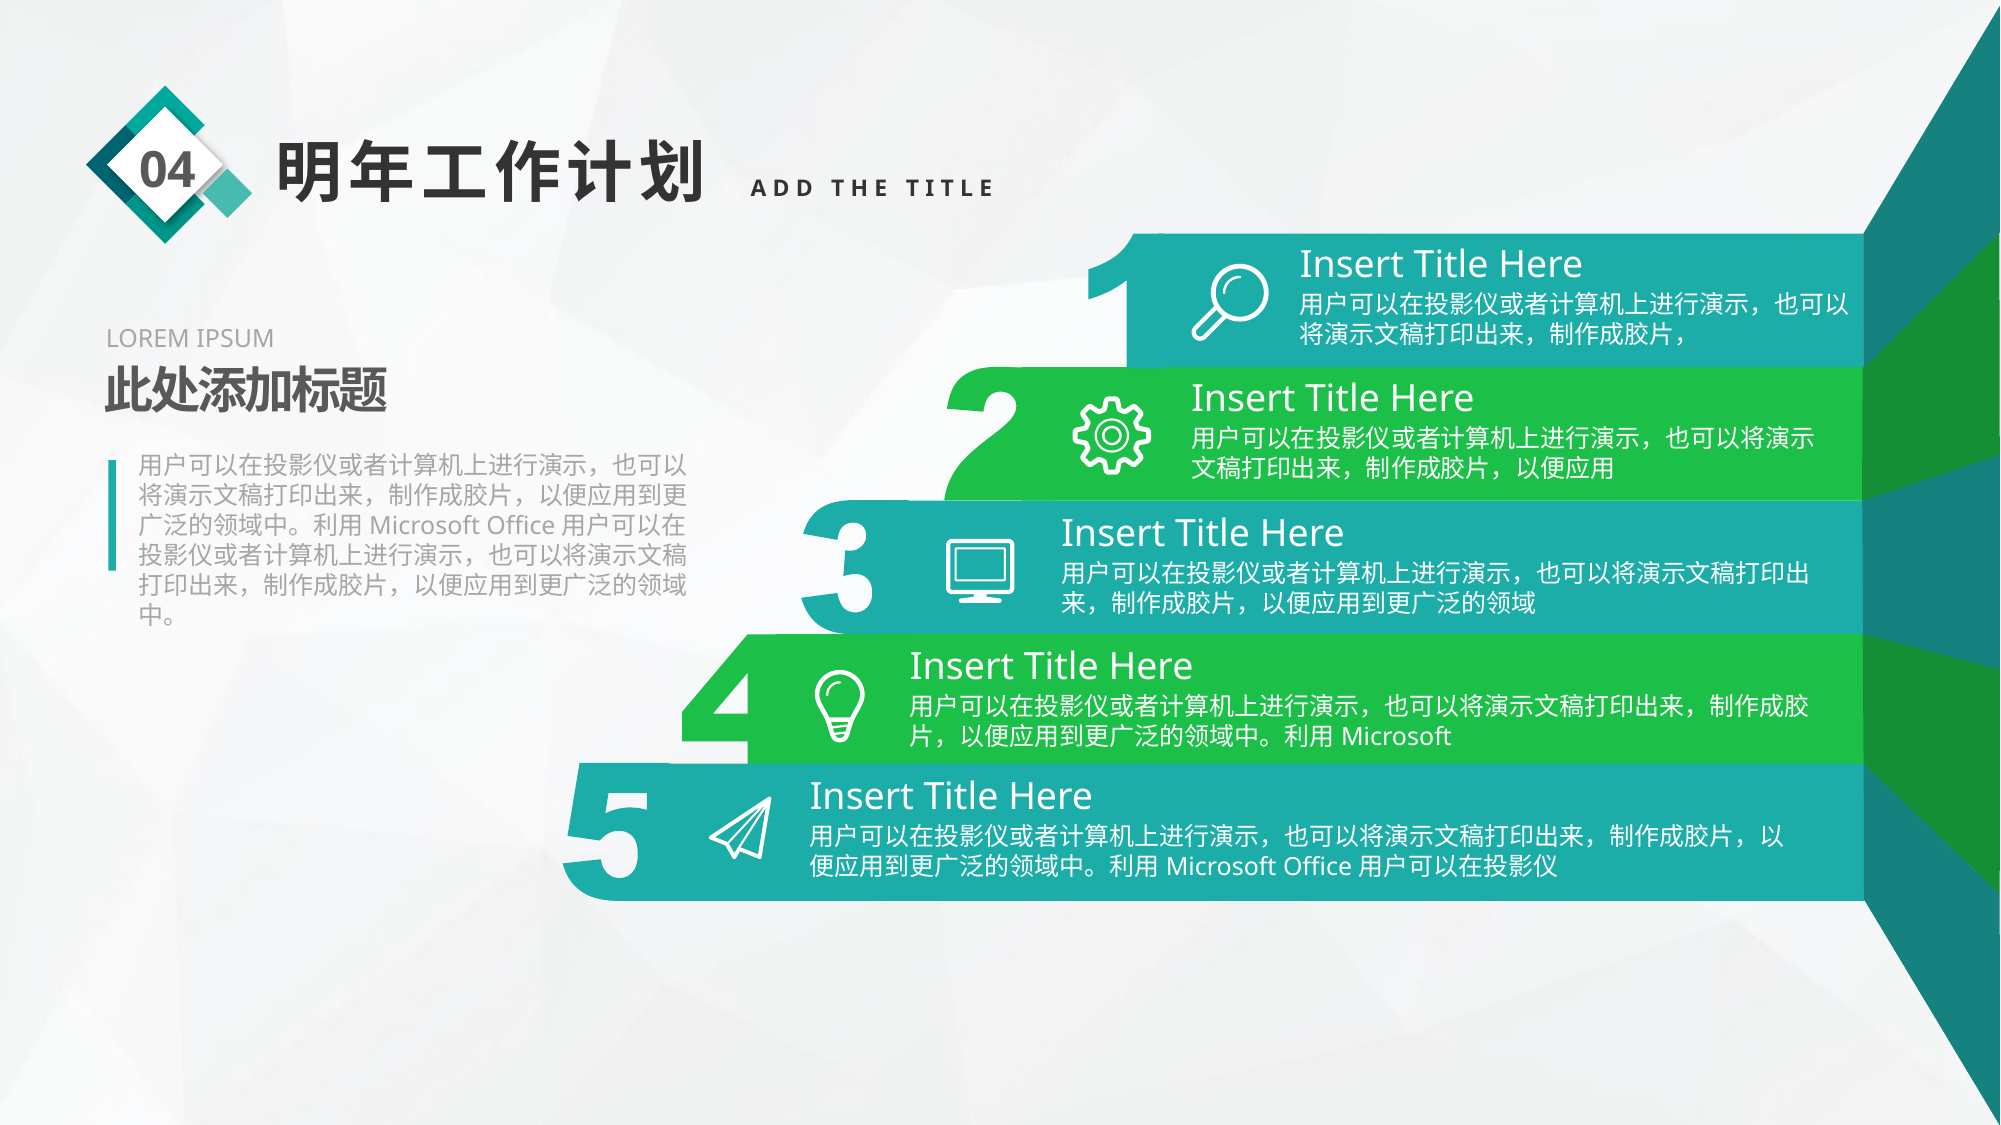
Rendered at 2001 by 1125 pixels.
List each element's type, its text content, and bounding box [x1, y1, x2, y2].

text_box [1072, 396, 1152, 475]
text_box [562, 4, 2000, 1125]
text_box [1176, 366, 1850, 491]
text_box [1191, 263, 1269, 341]
text_box 此处添加标题 [89, 342, 562, 443]
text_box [946, 538, 1015, 603]
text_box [1046, 501, 1850, 626]
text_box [795, 764, 1811, 889]
text_box LOREM IPSUM [91, 306, 562, 342]
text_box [1285, 232, 1868, 358]
text_box 用户可以在投影仪或者计算机上进行演示，也可以将演示文稿打印出来，制作成胶片，以便应用到更广泛的领域中。利用Microsoft Office用户可以在投影仪或者计算机上进行演示，也可以将演示文稿打印出来，制作成胶片，以便应用到更广泛的领域中。 [123, 442, 562, 637]
text_box [107, 459, 117, 572]
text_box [85, 85, 562, 244]
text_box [814, 669, 865, 743]
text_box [895, 634, 1850, 760]
